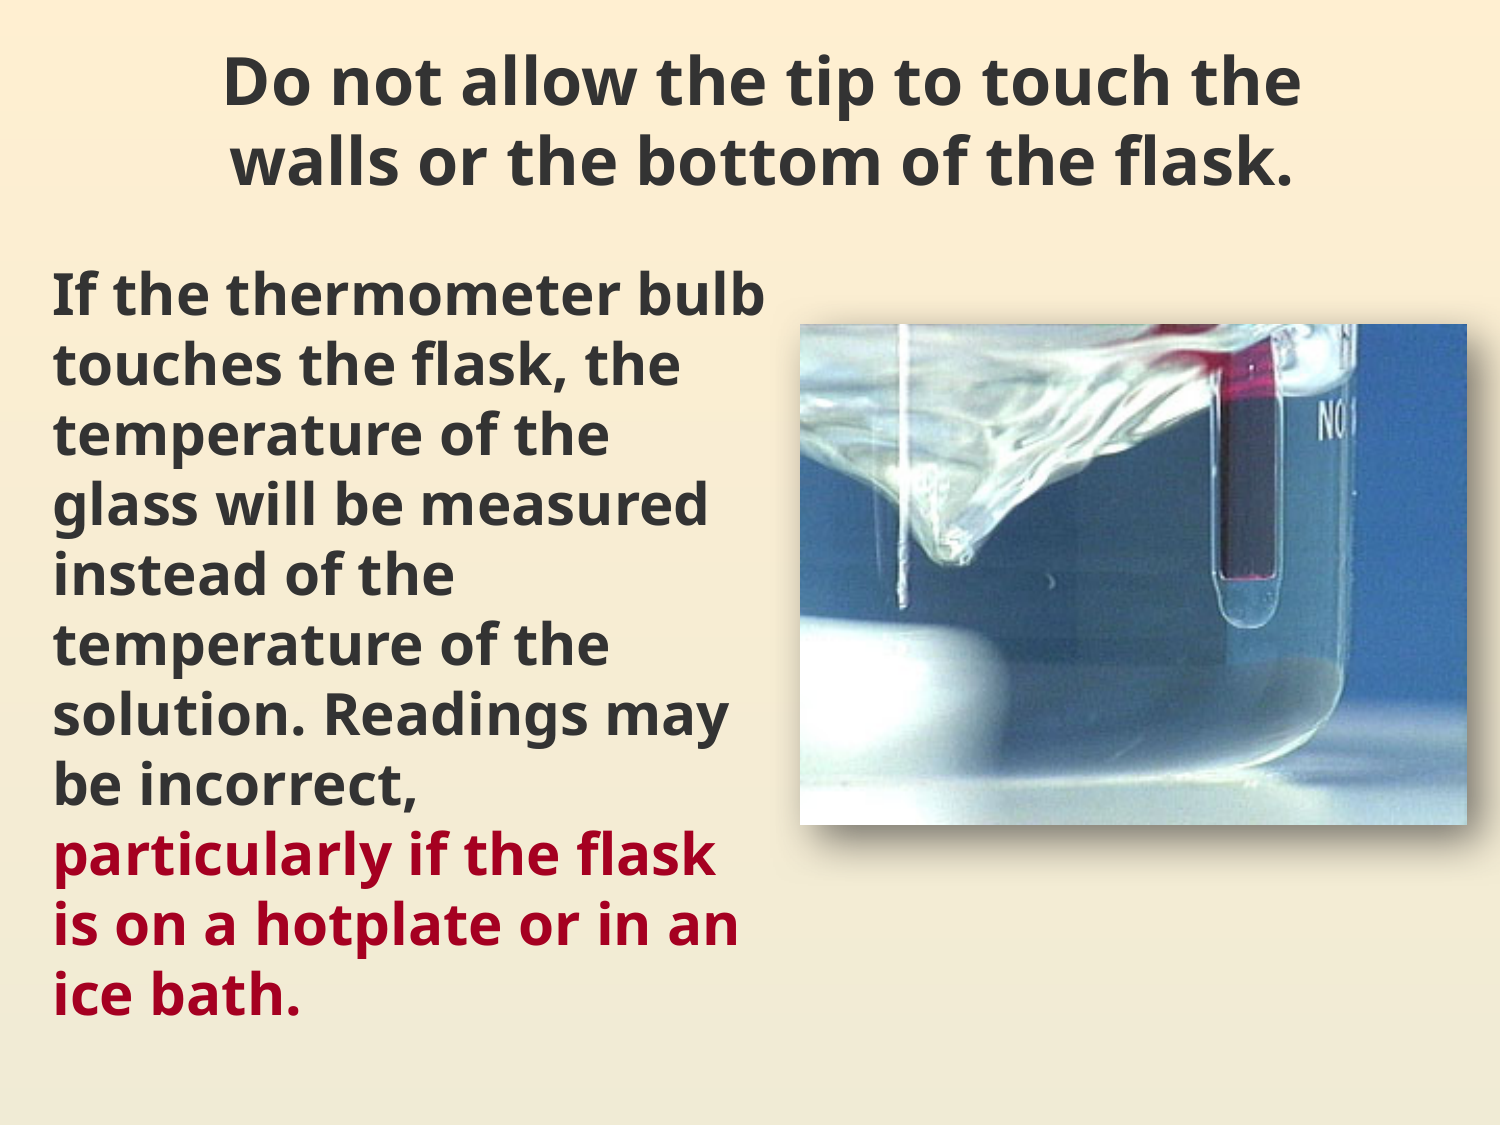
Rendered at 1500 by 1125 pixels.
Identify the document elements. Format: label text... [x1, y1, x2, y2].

text_box If the thermometer bulb touches the flask, the temperature of the glass will be measured instead of the temperature of the solution. Readings may be incorrect, particularly if the flask is on a hotplate or in an ice bath. [37, 249, 788, 1035]
picture [799, 324, 1467, 826]
title Do not allow the tip to touch the walls or the bottom of the flask. [124, 24, 1401, 213]
